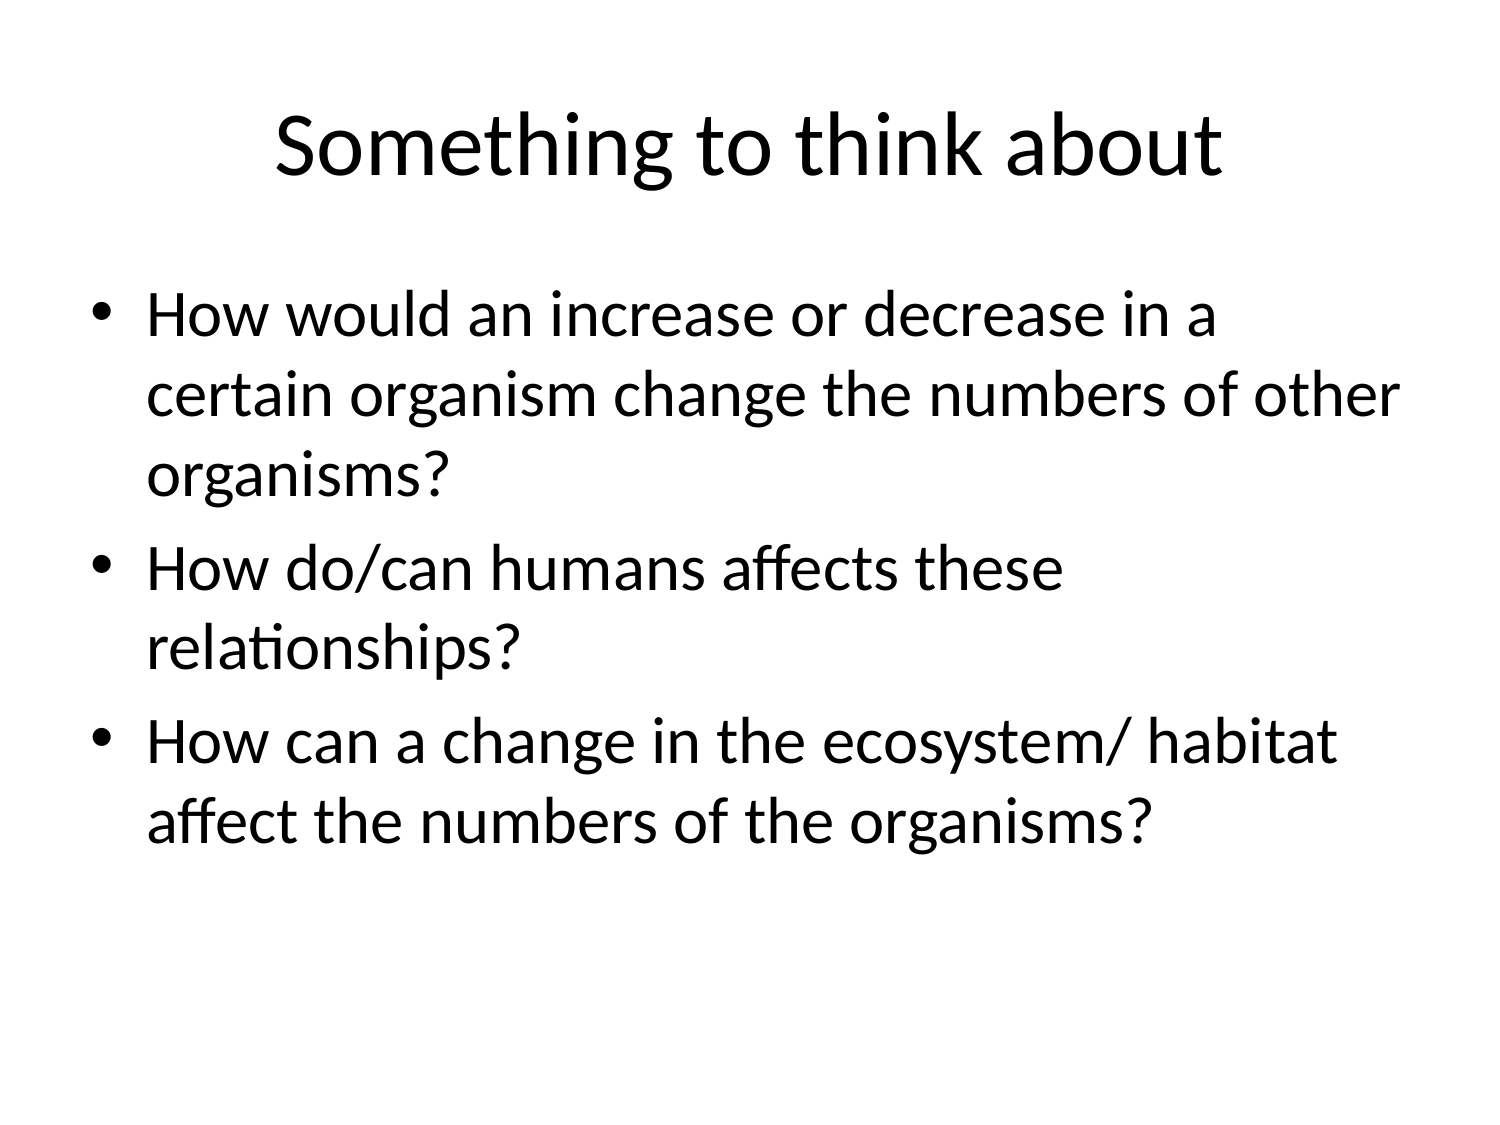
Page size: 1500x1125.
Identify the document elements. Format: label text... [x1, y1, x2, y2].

title Something to think about [75, 45, 1425, 233]
list How would an increase or decrease in a certain organism change the numbers of other organisms? How do/can humans affects these relationships? How can a change in the ecosystem/ habitat affect the numbers of the organisms? [75, 262, 1425, 1005]
